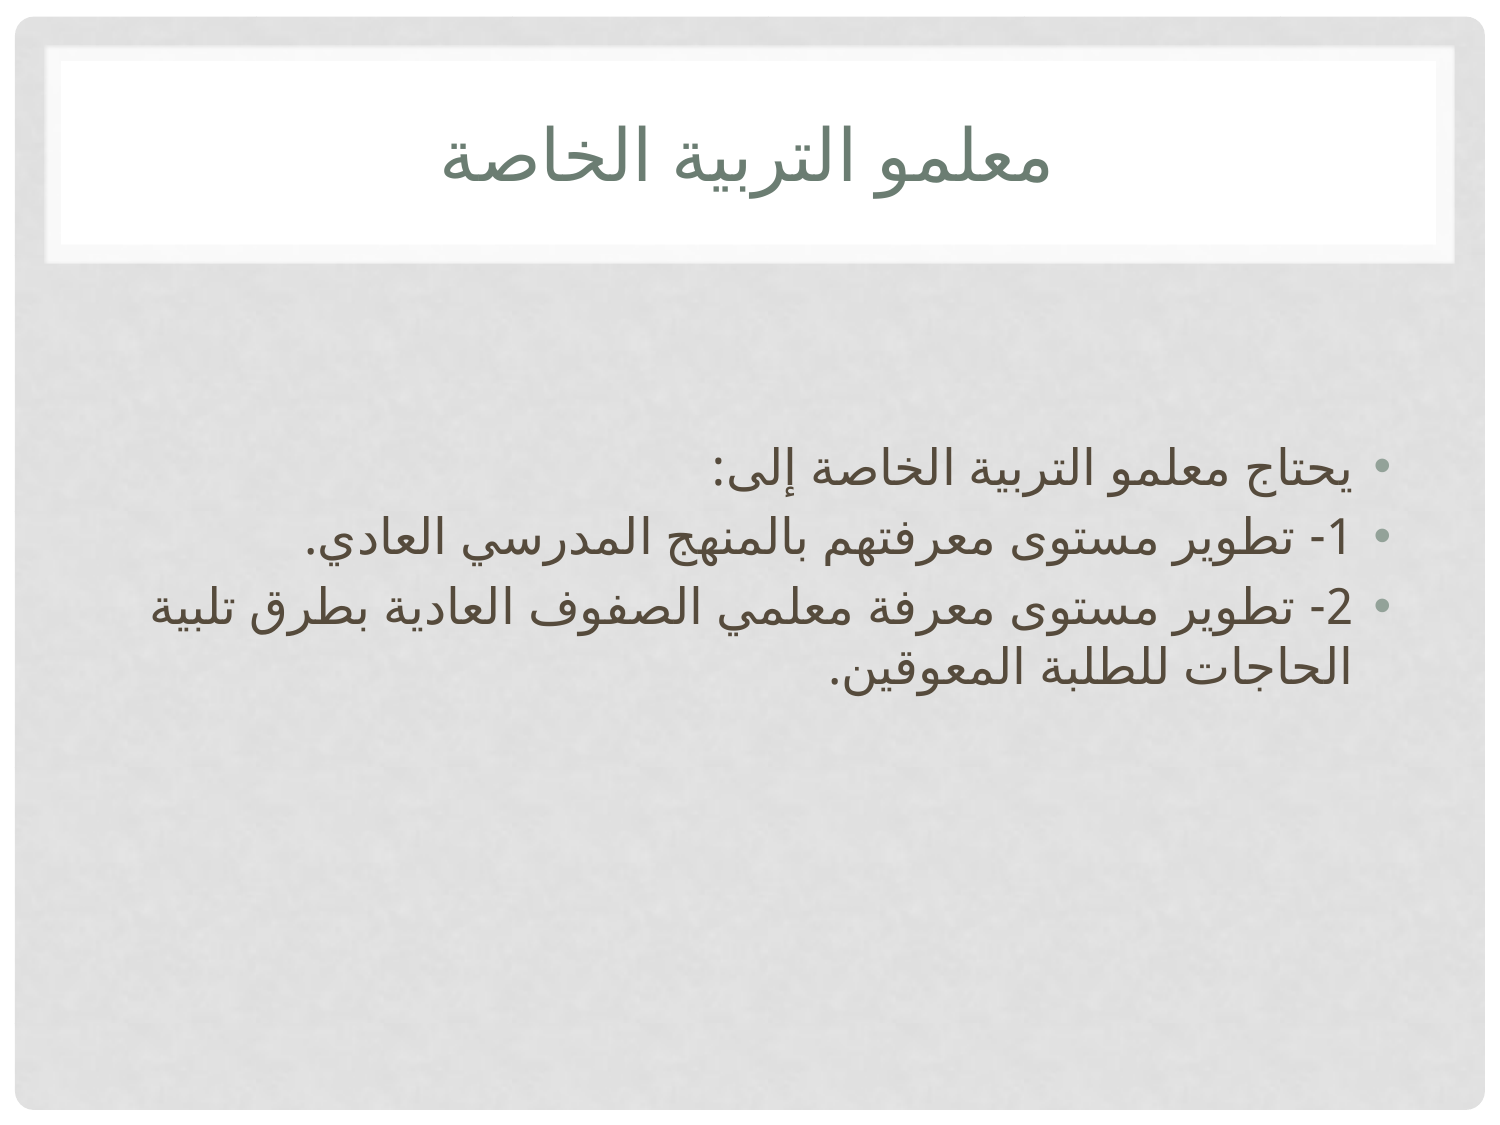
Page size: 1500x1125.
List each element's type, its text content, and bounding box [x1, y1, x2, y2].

title معلمو التربية الخاصة [69, 66, 1425, 238]
list يحتاج معلمو التربية الخاصة إلى: 1- تطوير مستوى معرفتهم بالمنهج المدرسي العادي. 2- تطوير مستوى معرفة معلمي الصفوف العادية بطرق تلبية الحاجات للطلبة المعوقين. [75, 287, 1425, 1005]
